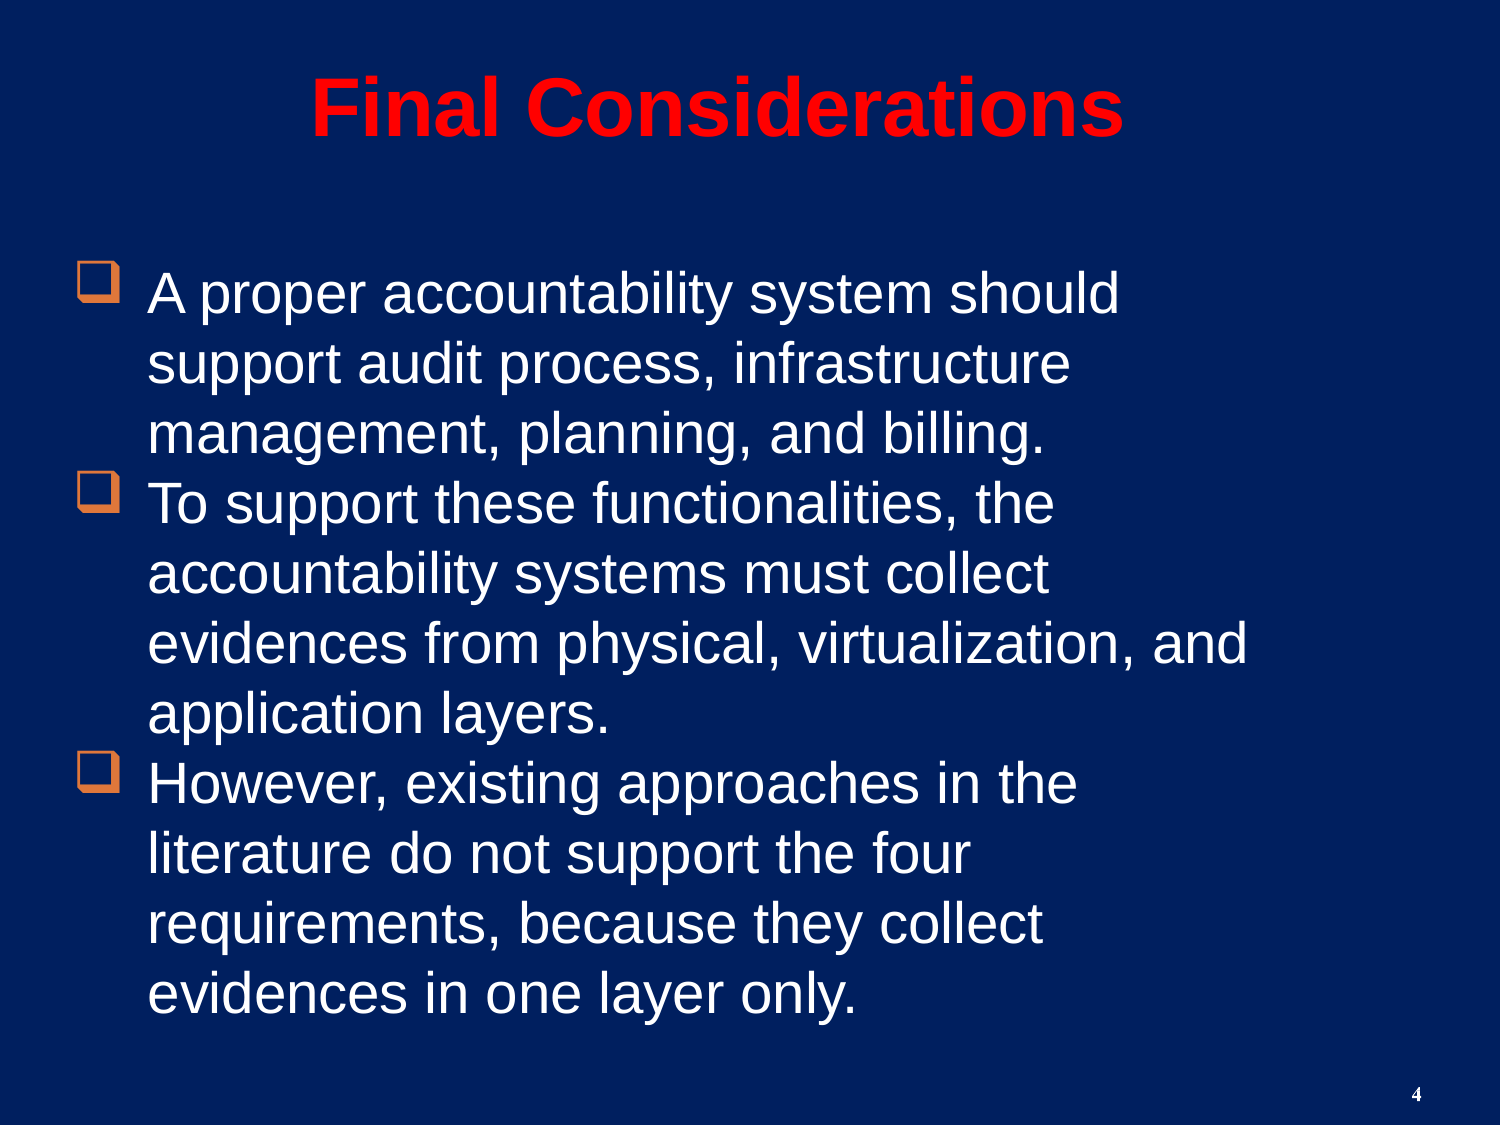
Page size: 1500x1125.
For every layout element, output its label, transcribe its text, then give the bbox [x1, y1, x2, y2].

text_box [1412, 1087, 1422, 1102]
text_box A proper accountability system should support audit process, infrastructure management, planning, and billing. To support these functionalities, the accountability systems must collect evidences from physical, virtualization, and application layers. However, existing approaches in the literature do not support the four requirements, because they collect evidences in one layer only. [70, 255, 1421, 1025]
text_box Final Considerations [70, 53, 1363, 154]
